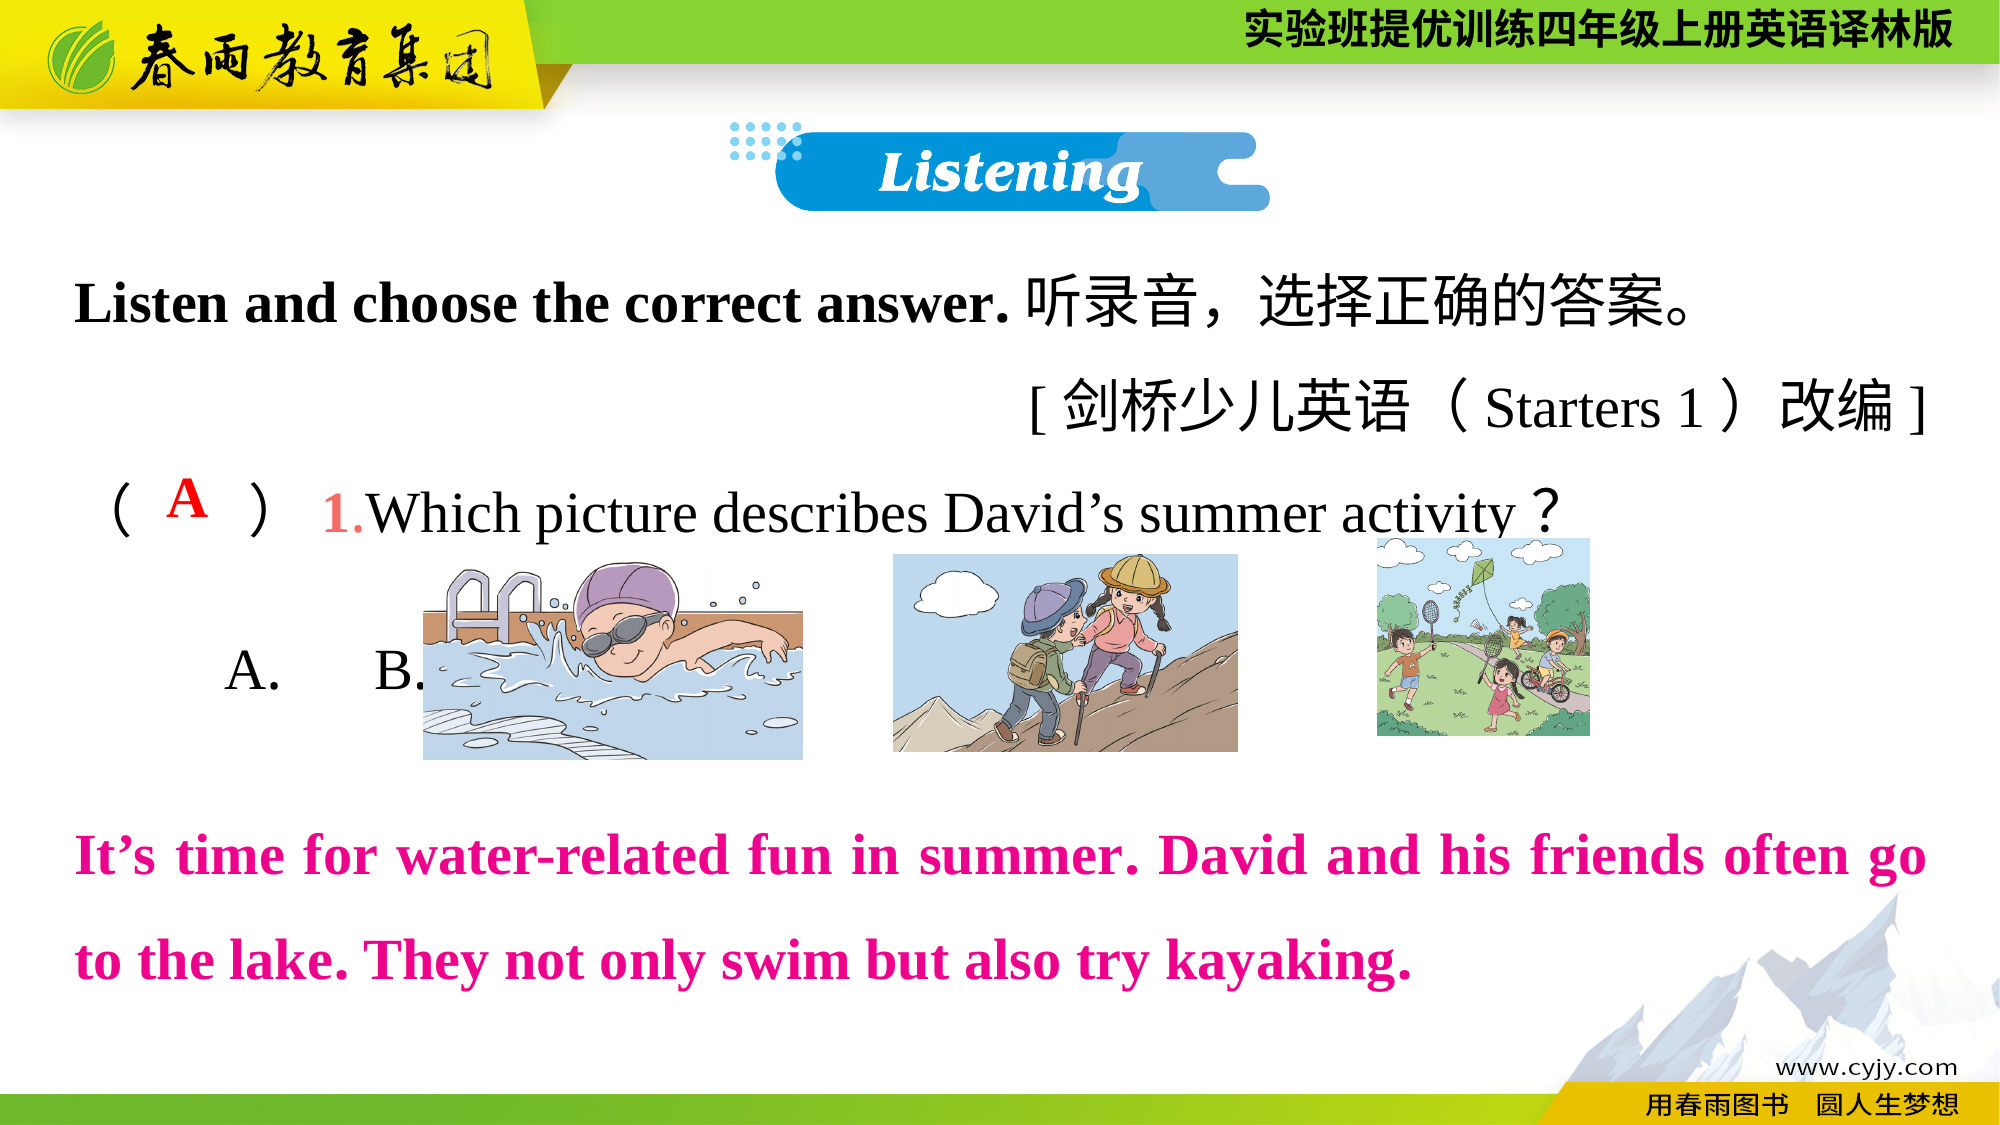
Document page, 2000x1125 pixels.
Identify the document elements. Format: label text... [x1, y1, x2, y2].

list Listen and choose the correct answer.听录音，选择正确的答案。 [剑桥少儿英语（Starters 1）改编] （ ）1.Which picture describes David’s summer activity？ A. B. C. [59, 221, 1944, 714]
picture [0, 0, 2000, 1125]
text_box A [151, 451, 224, 537]
text_box It’s time for water-related fun in summer. David and his friends often go to the lake. They not only swim but also try kayaking. [59, 773, 1944, 999]
